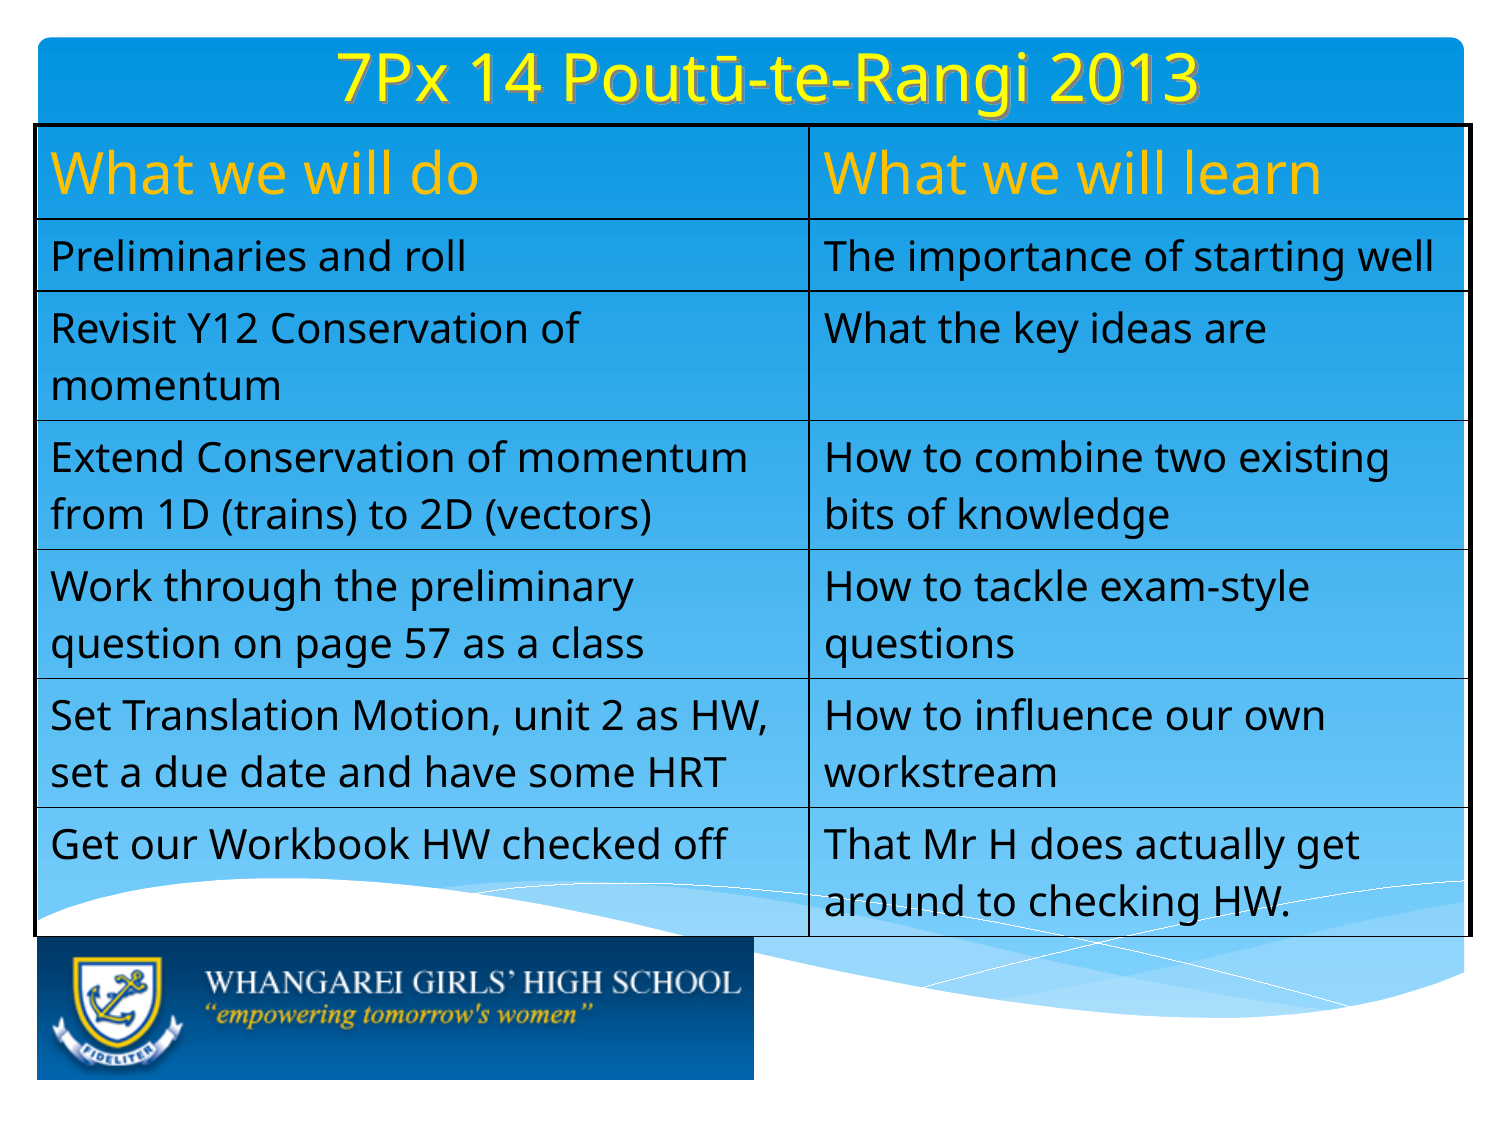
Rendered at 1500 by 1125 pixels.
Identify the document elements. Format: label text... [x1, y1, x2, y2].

table_cell How to influence our own workstream [810, 679, 1468, 807]
table_cell How to tackle exam-style questions [810, 550, 1468, 678]
table_cell Work through the preliminary question on page 57 as a class [37, 550, 808, 678]
table_cell Extend Conservation of momentum from 1D (trains) to 2D (vectors) [37, 421, 808, 549]
table_cell That Mr H does actually get around to checking HW. [810, 808, 1468, 936]
table_header What we will do [37, 127, 808, 218]
table_cell How to combine two existing bits of knowledge [810, 421, 1468, 549]
table_cell Get our Workbook HW checked off [37, 808, 808, 936]
text_box 7Px 14 Poutū-te-Rangi 2013 [162, 24, 1375, 123]
picture [37, 937, 754, 1080]
table_cell The importance of starting well [810, 220, 1468, 290]
table_header What we will learn [810, 127, 1468, 218]
table_cell What the key ideas are [810, 292, 1468, 420]
table_cell Preliminaries and roll [37, 220, 808, 290]
table_cell Revisit Y12 Conservation of momentum [37, 292, 808, 420]
table_cell Set Translation Motion, unit 2 as HW, set a due date and have some HRT [37, 679, 808, 807]
